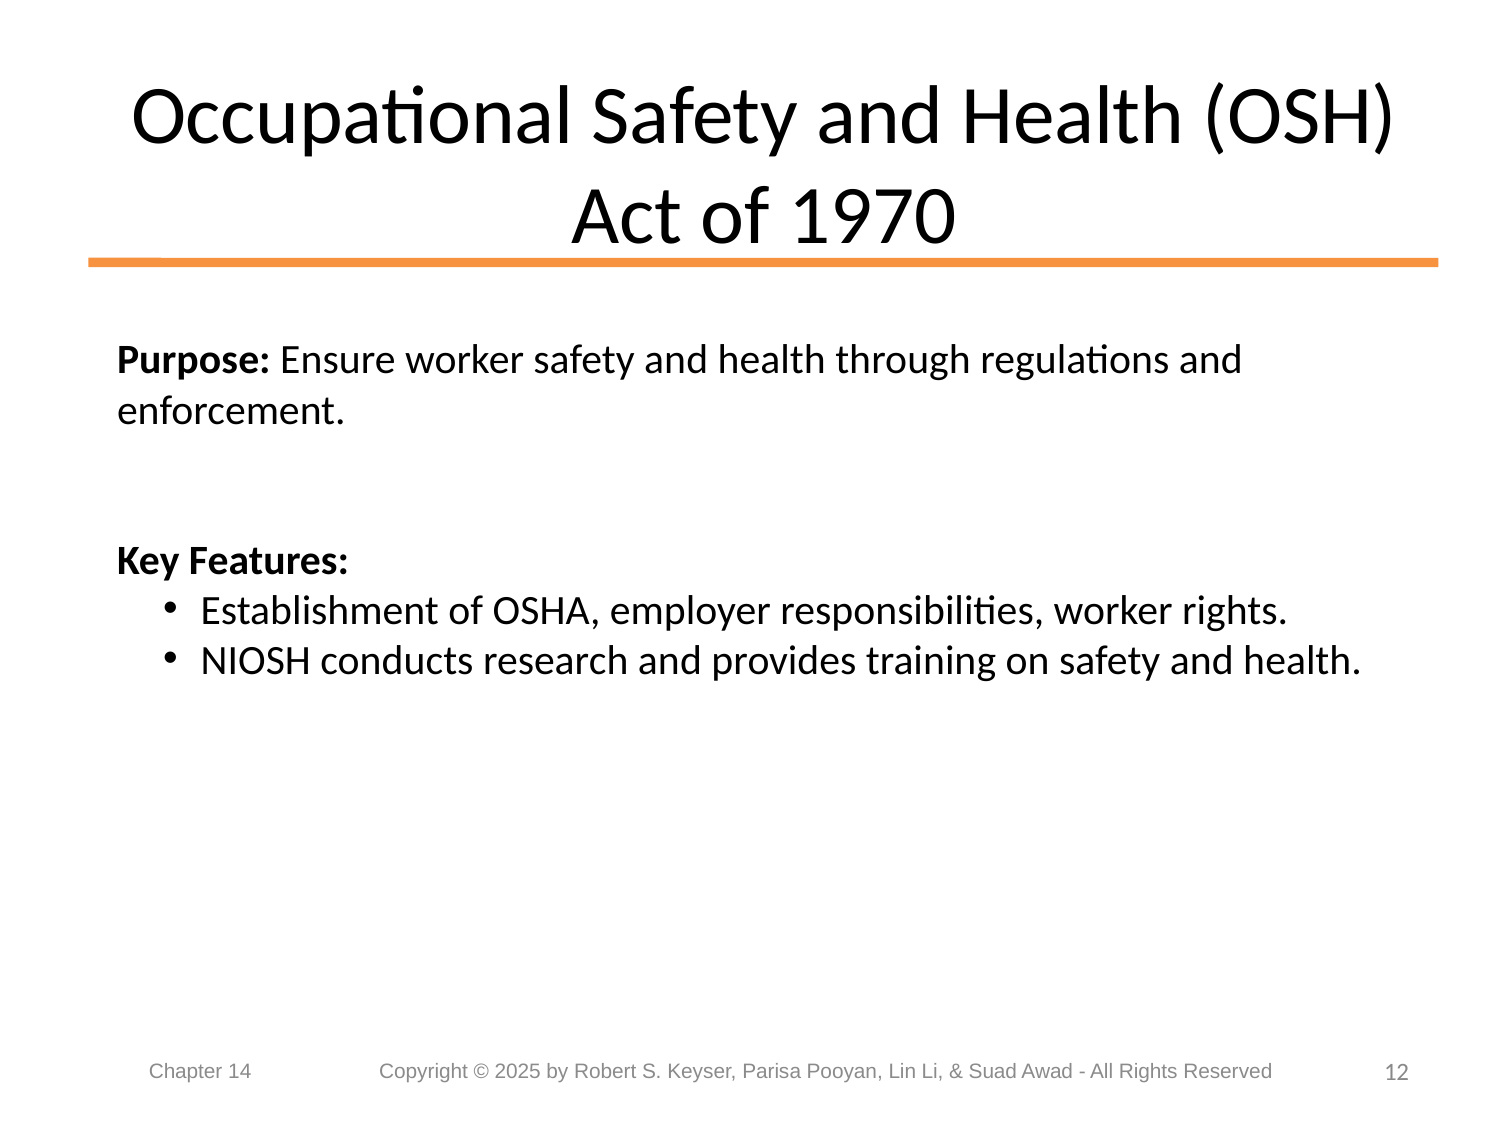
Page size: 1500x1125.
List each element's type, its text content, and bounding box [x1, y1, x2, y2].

text_box Purpose: Ensure worker safety and health through regulations and enforcement. Key Features: Establishment of OSHA, employer responsibilities, worker rights. NIOSH conducts research and provides training on safety and health. [81, 324, 1437, 690]
title Occupational Safety and Health (OSH) Act of 1970 [88, 58, 1439, 261]
text_box 12 [1377, 1054, 1419, 1086]
text_box Chapter 14 Copyright © 2025 by Robert S. Keyser, Parisa Pooyan, Lin Li, & Suad Awad - All Rights Reserved [87, 1057, 1334, 1083]
